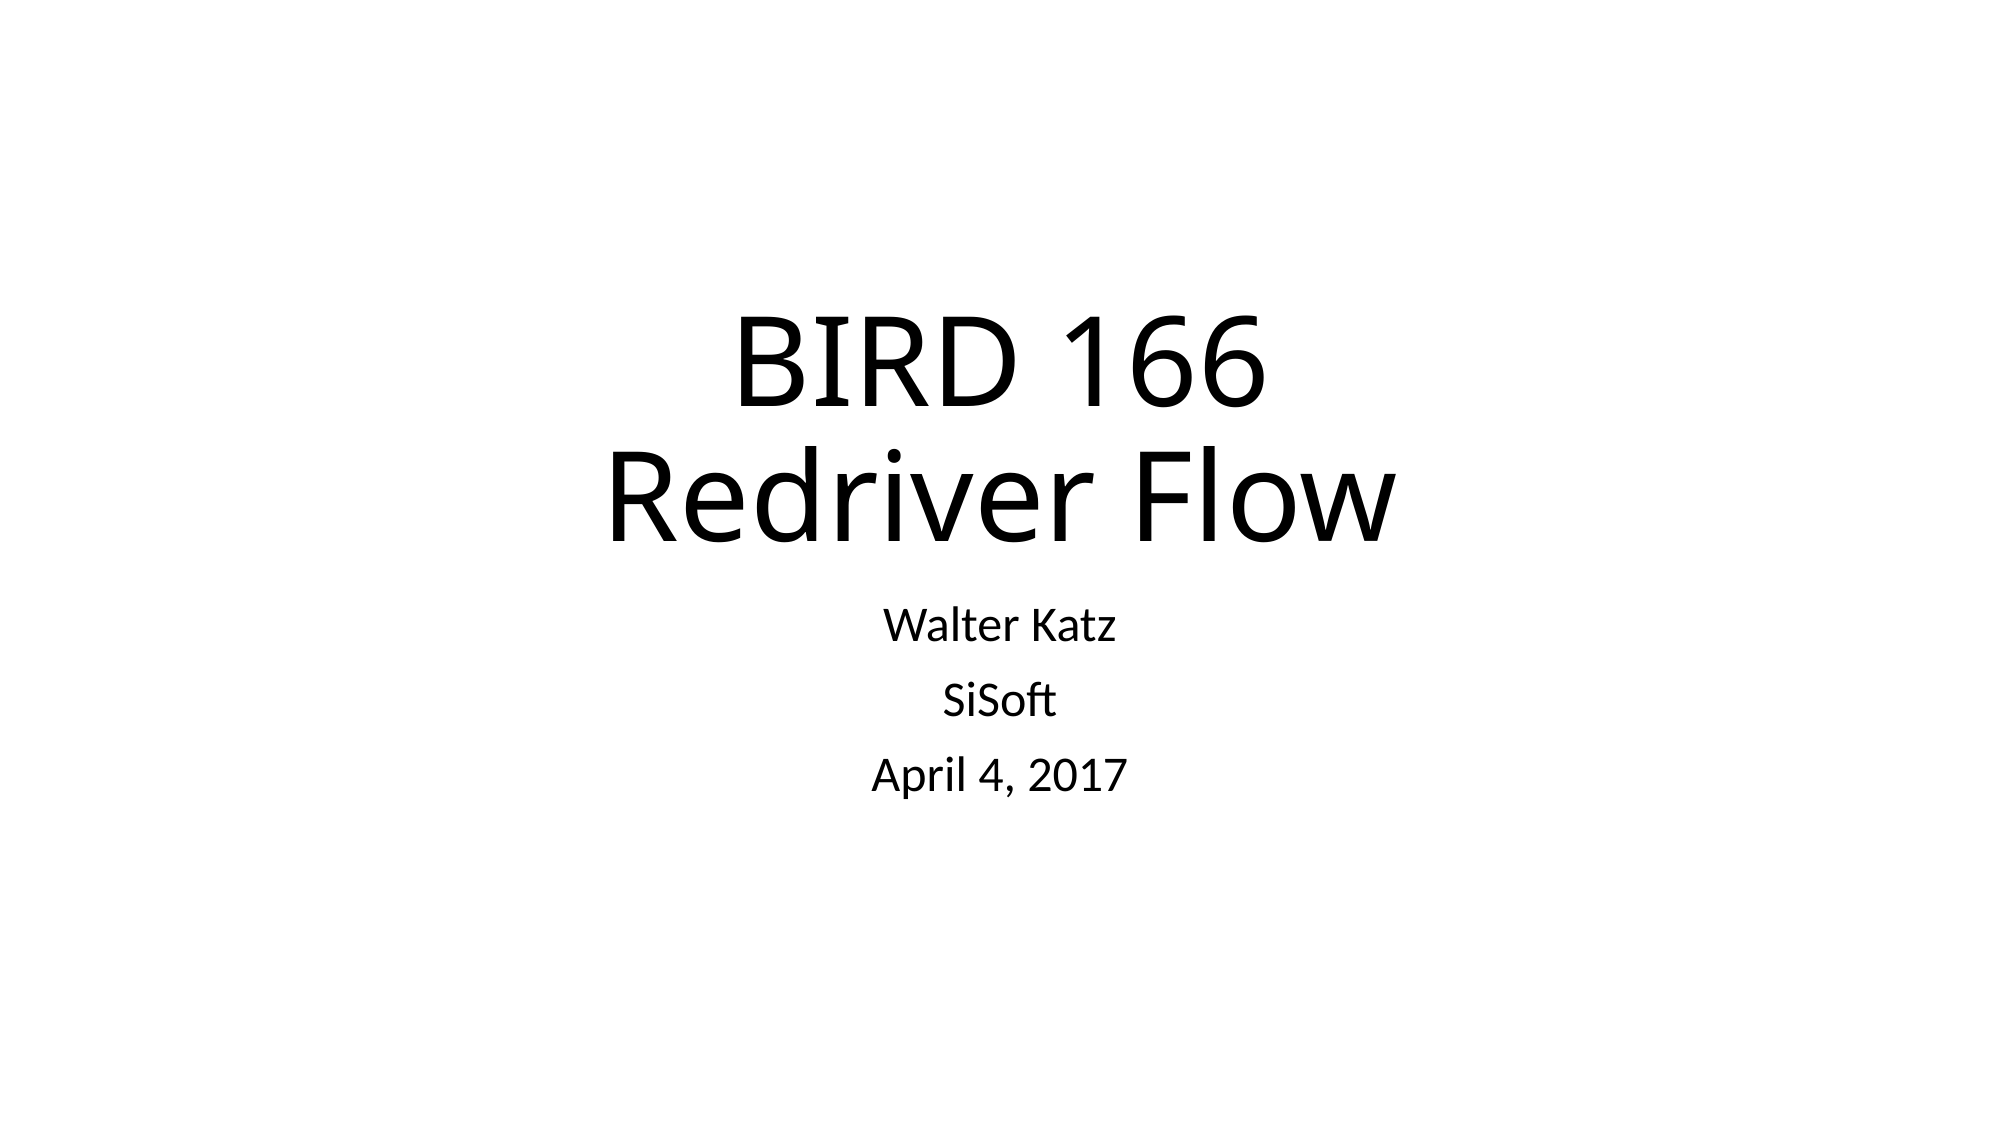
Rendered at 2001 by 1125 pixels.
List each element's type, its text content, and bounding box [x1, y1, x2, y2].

title BIRD 166 Redriver Flow [249, 184, 1750, 576]
subtitle Walter Katz SiSoft April 4, 2017 [249, 590, 1750, 863]
